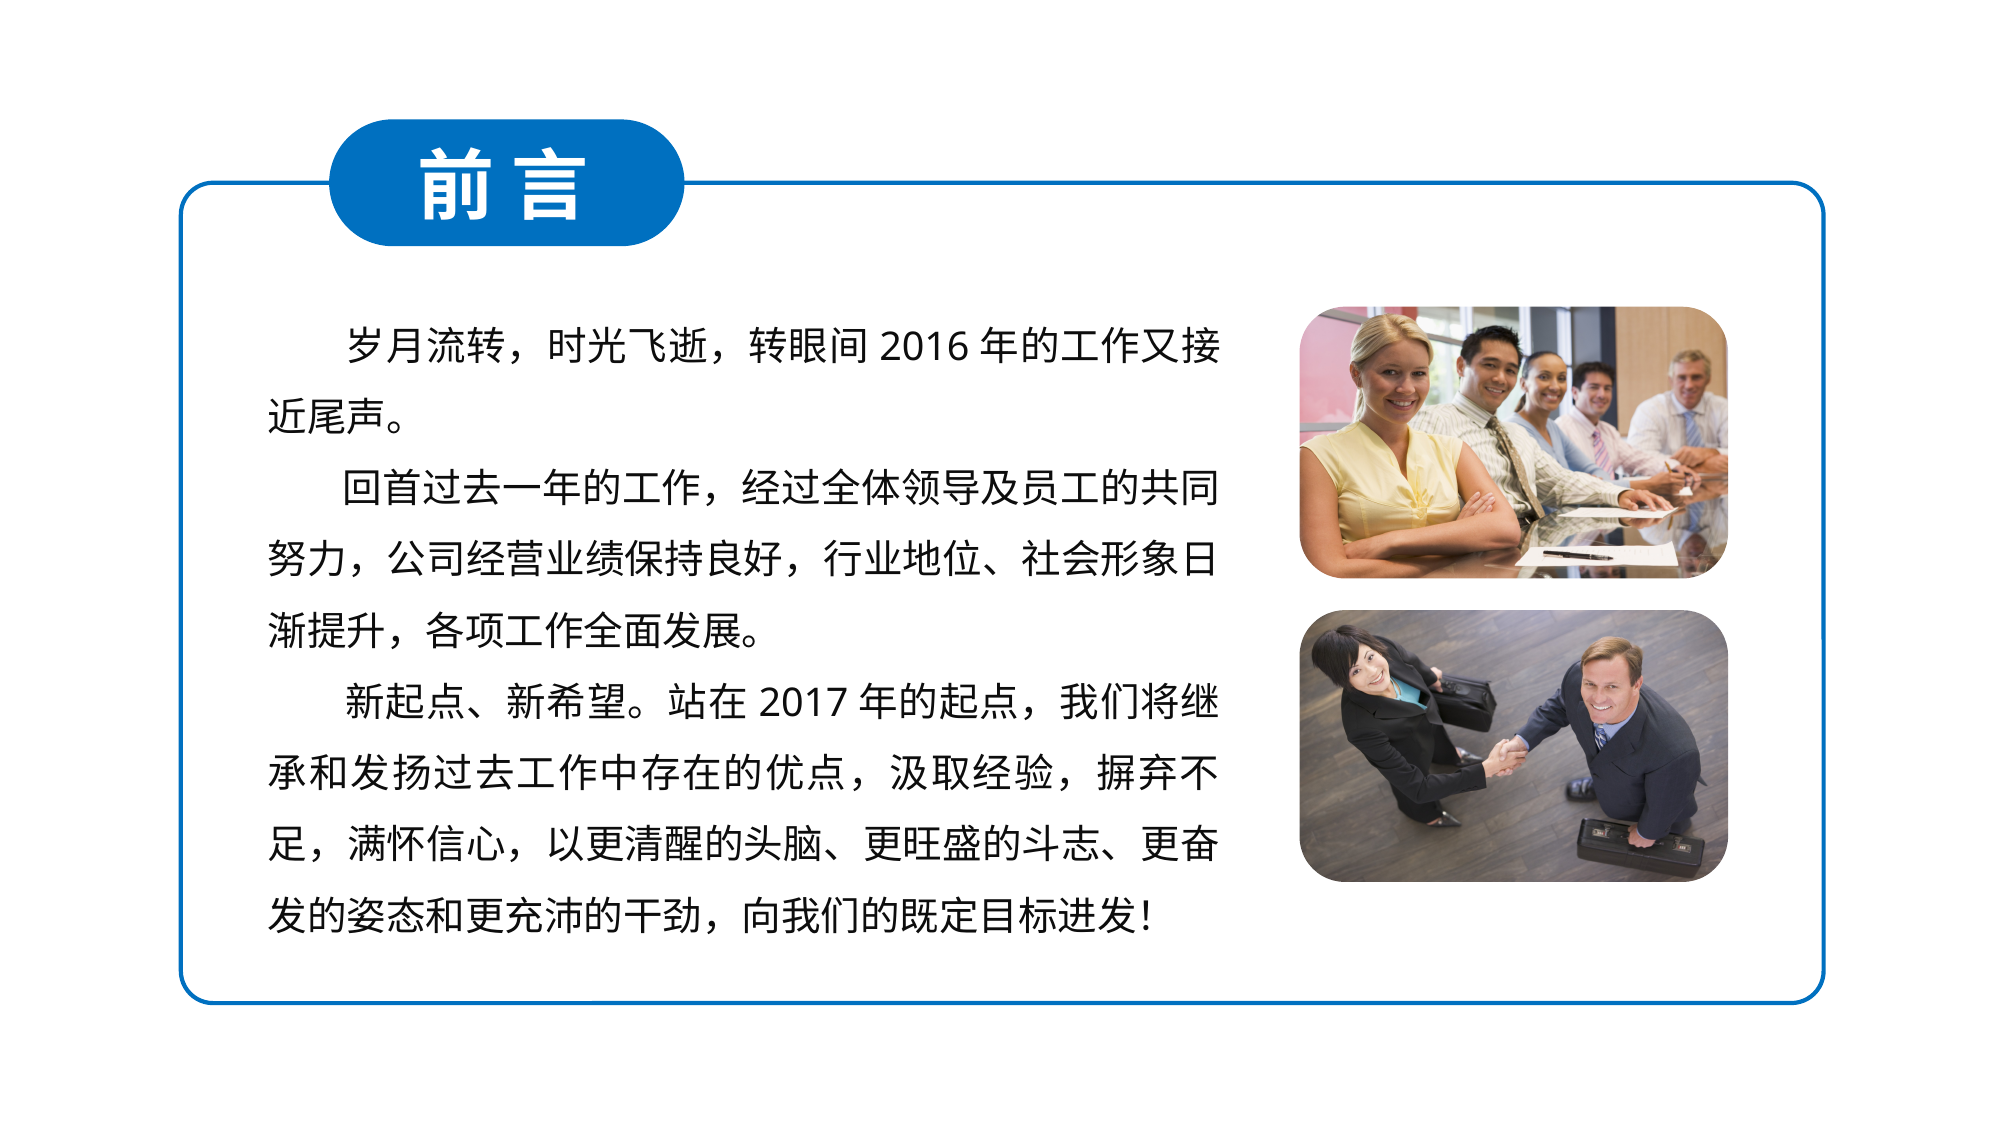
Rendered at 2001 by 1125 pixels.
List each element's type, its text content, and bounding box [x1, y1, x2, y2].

text_box 岁月流转，时光飞逝，转眼间2016年的工作又接近尾声。 回首过去一年的工作，经过全体领导及员工的共同努力，公司经营业绩保持良好，行业地位、社会形象日渐提升，各项工作全面发展。 新起点、新希望。站在2017年的起点，我们将继承和发扬过去工作中存在的优点，汲取经验，摒弃不足，满怀信心，以更清醒的头脑、更旺盛的斗志、更奋发的姿态和更充沛的干劲，向我们的既定目标进发！ [256, 290, 1233, 944]
text_box [180, 182, 1824, 1004]
text_box [1297, 304, 1731, 581]
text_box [328, 119, 685, 247]
text_box [1297, 608, 1731, 885]
